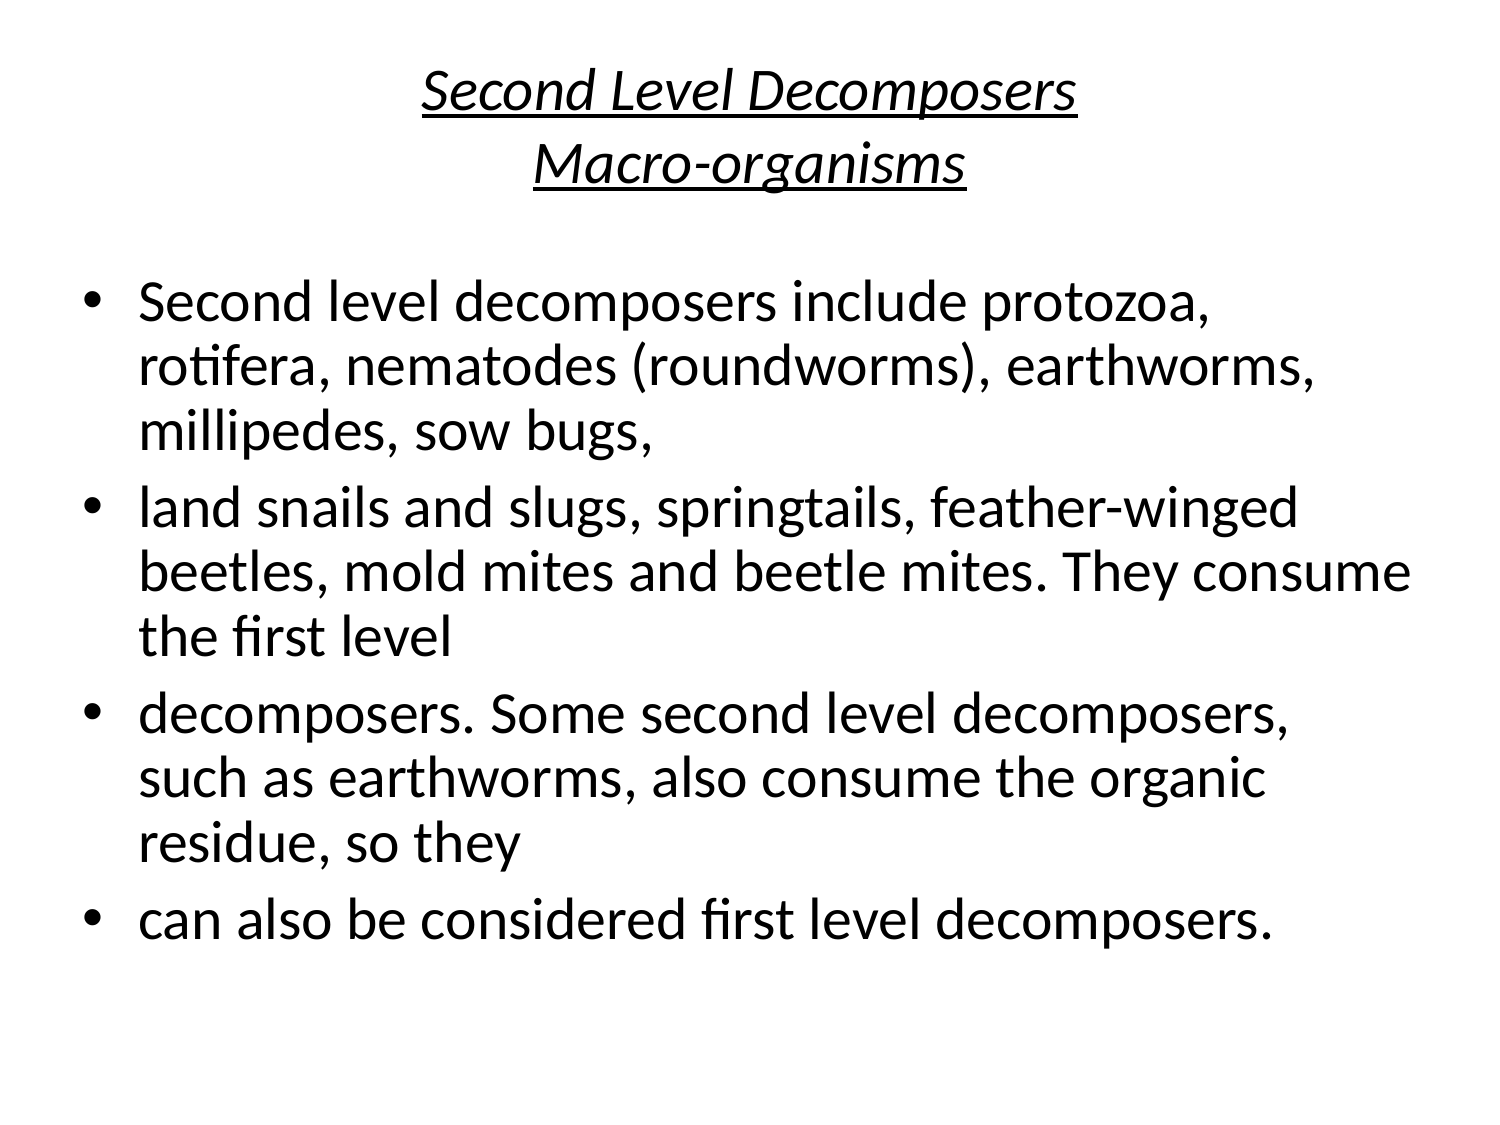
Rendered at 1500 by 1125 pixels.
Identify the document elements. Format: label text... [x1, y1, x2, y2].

title Second Level Decomposers Macro-organisms [74, 44, 1426, 201]
list Second level decomposers include protozoa, rotifera, nematodes (roundworms), earthworms, millipedes, sow bugs, land snails and slugs, springtails, feather-winged beetles, mold mites and beetle mites. They consume the first level decomposers. Some second level decomposers, such as earthworms, also consume the organic residue, so they can also be considered first level decomposers. [74, 261, 1426, 1006]
